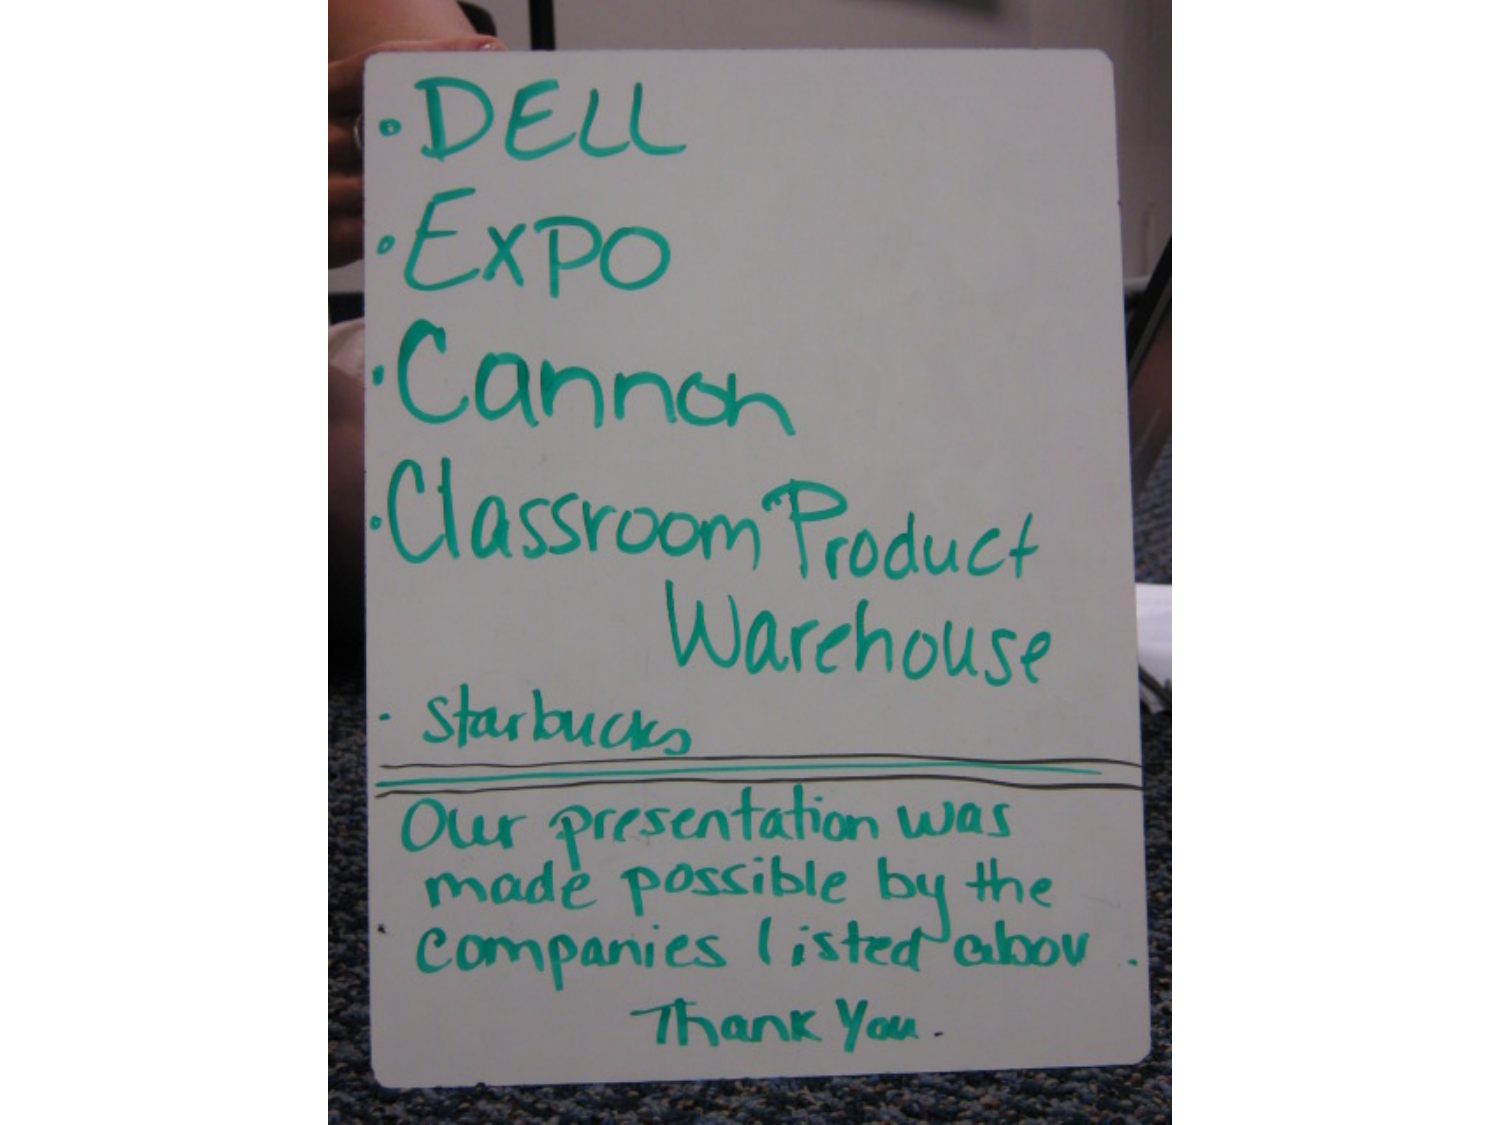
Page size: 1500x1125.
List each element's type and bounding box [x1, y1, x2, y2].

picture [327, 0, 1173, 1125]
